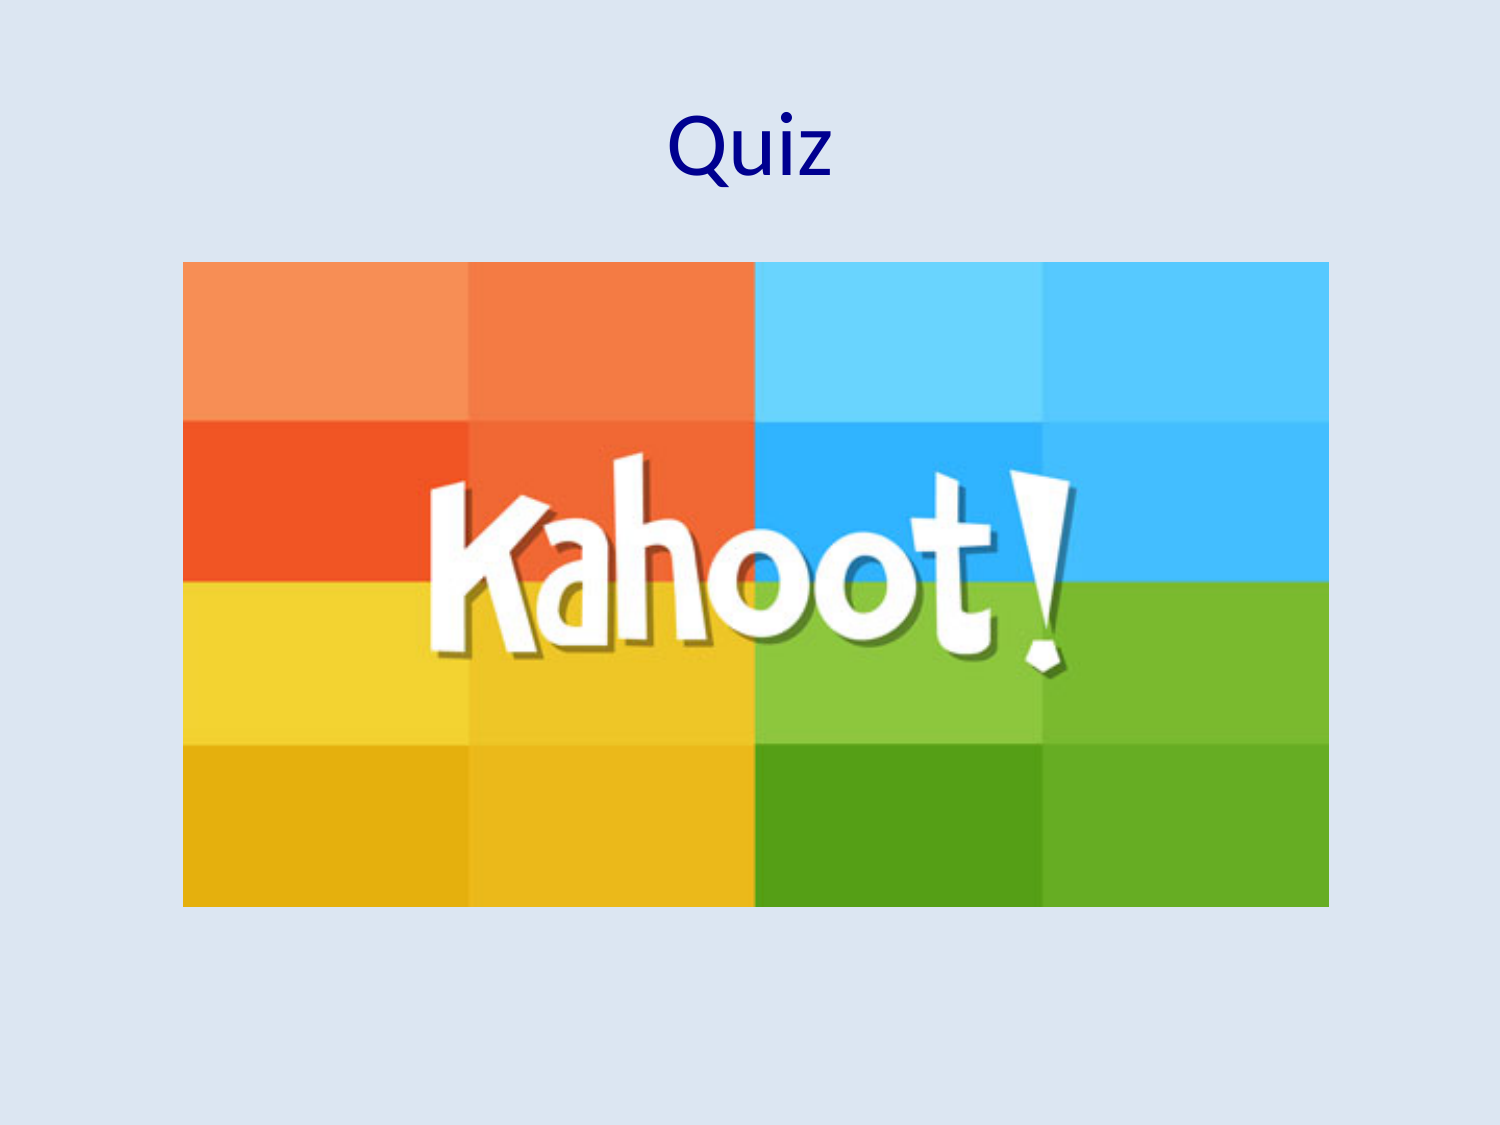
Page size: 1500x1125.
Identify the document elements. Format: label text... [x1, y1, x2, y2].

list [75, 262, 1425, 1005]
title Quiz [75, 45, 1425, 233]
picture [182, 262, 1330, 907]
